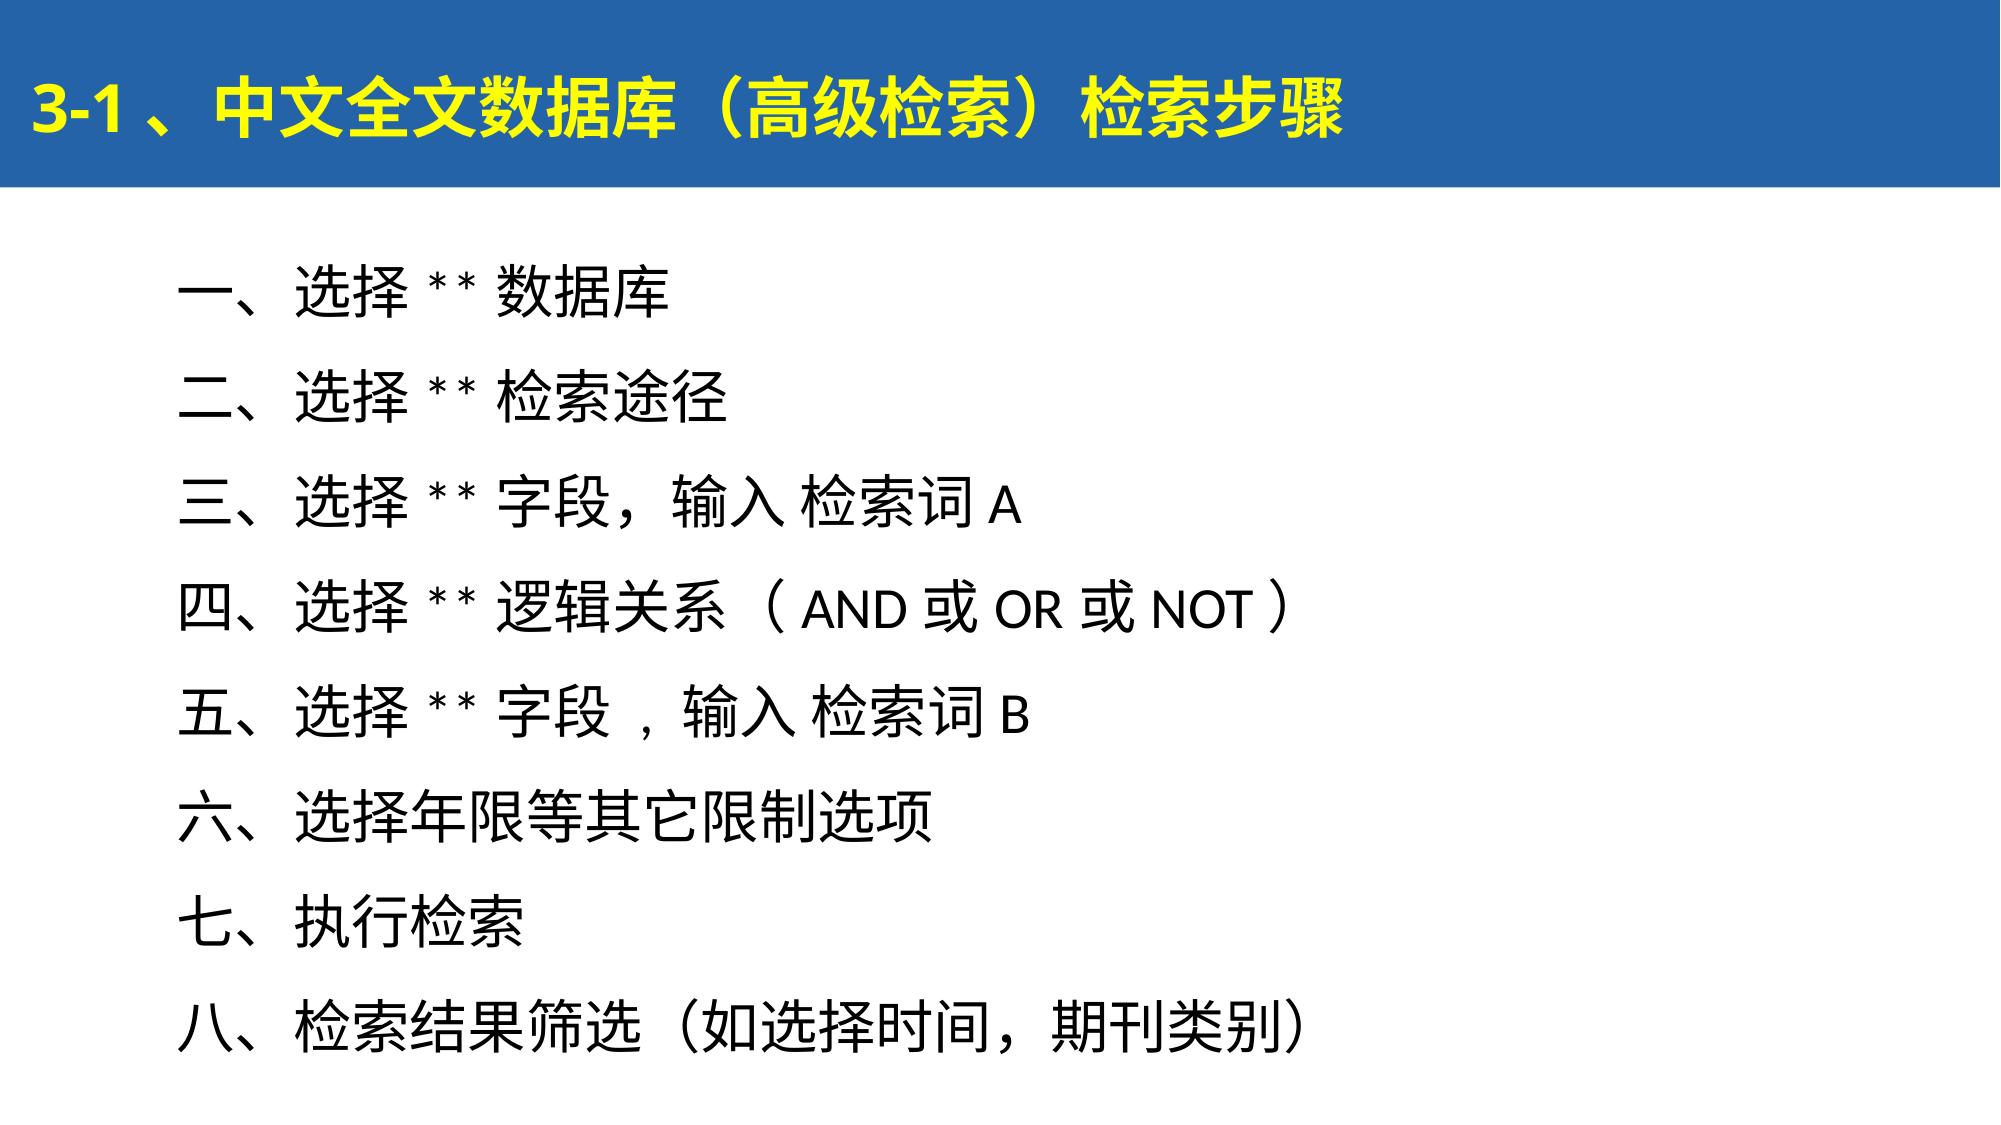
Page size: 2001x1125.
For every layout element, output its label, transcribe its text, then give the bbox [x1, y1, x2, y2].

text_box 3-1、中文全文数据库（高级检索）检索步骤 [16, 18, 1523, 153]
text_box [0, 0, 2000, 188]
text_box 一、选择**数据库 二、选择**检索途径 三、选择**字段，输入 检索词A 四、选择**逻辑关系（AND或OR或NOT） 五、选择**字段 , 输入 检索词B 六、选择年限等其它限制选项 七、执行检索 八、检索结果筛选（如选择时间，期刊类别） [161, 213, 1753, 1068]
